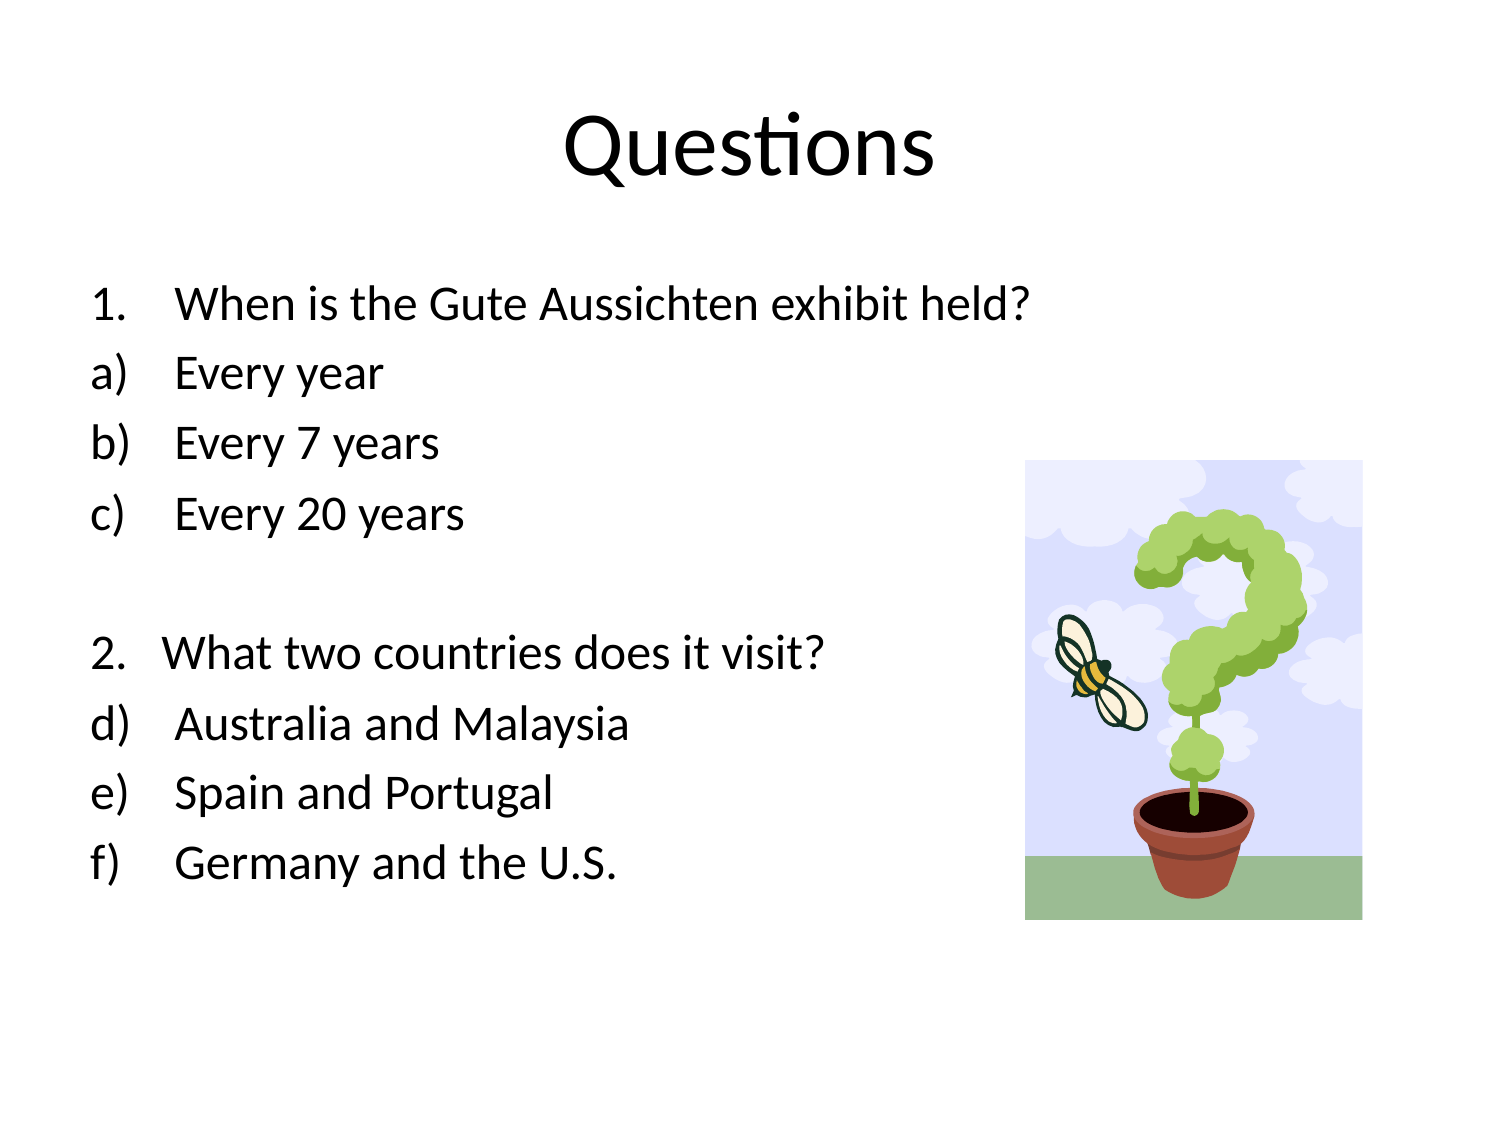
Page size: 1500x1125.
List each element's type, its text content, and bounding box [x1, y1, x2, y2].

title Questions [74, 44, 1426, 233]
list When is the Gute Aussichten exhibit held? Every year Every 7 years Every 20 years 2. What two countries does it visit? Australia and Malaysia Spain and Portugal Germany and the U.S. [74, 262, 1426, 1006]
picture [1024, 459, 1363, 921]
